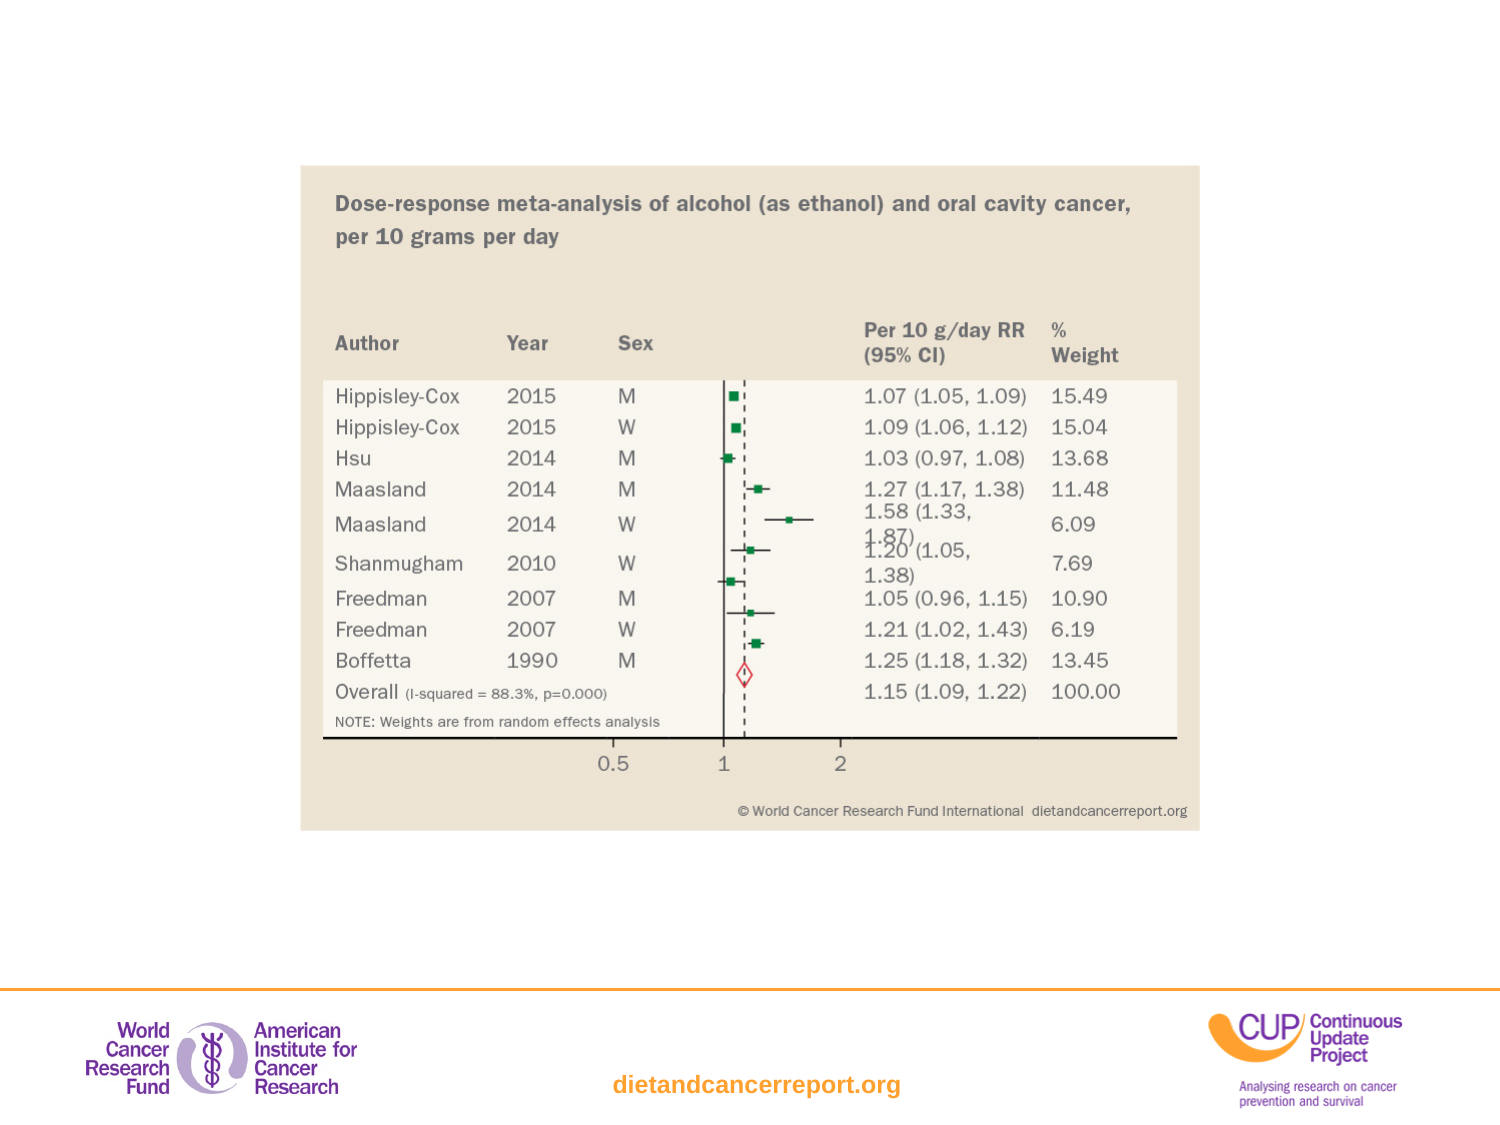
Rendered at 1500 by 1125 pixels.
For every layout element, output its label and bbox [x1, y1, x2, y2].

picture [86, 1022, 357, 1094]
picture [1207, 1013, 1403, 1109]
picture [271, 135, 1229, 861]
